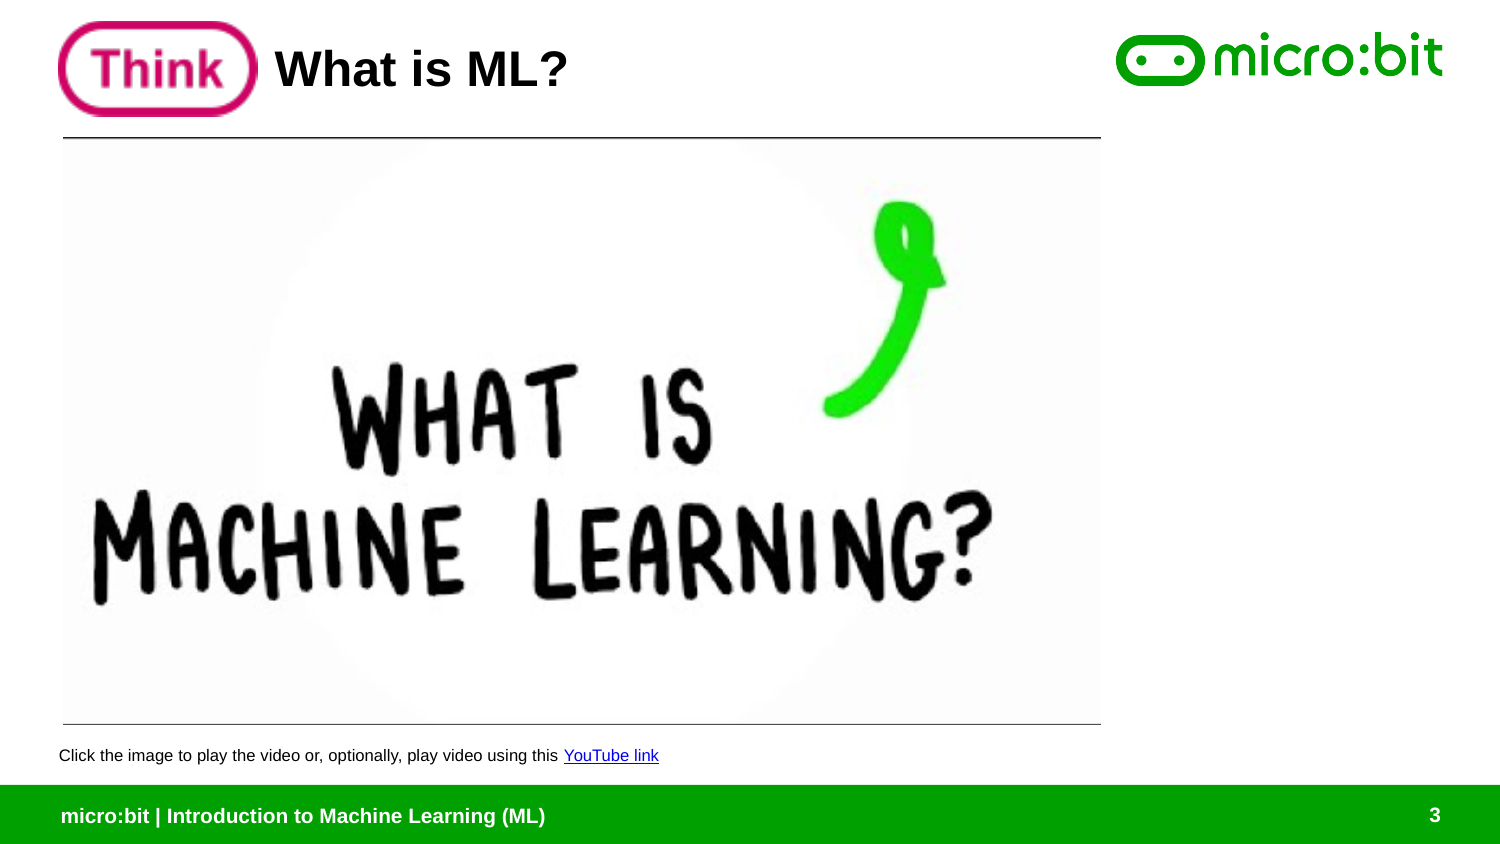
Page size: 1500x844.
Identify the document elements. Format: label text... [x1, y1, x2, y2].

text_box What is ML? [266, 15, 630, 124]
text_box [61, 135, 1102, 726]
text_box Click the image to play the video or, optionally, play video using this YouTube link [58, 731, 736, 785]
picture [1085, 0, 1474, 118]
picture [58, 21, 258, 118]
